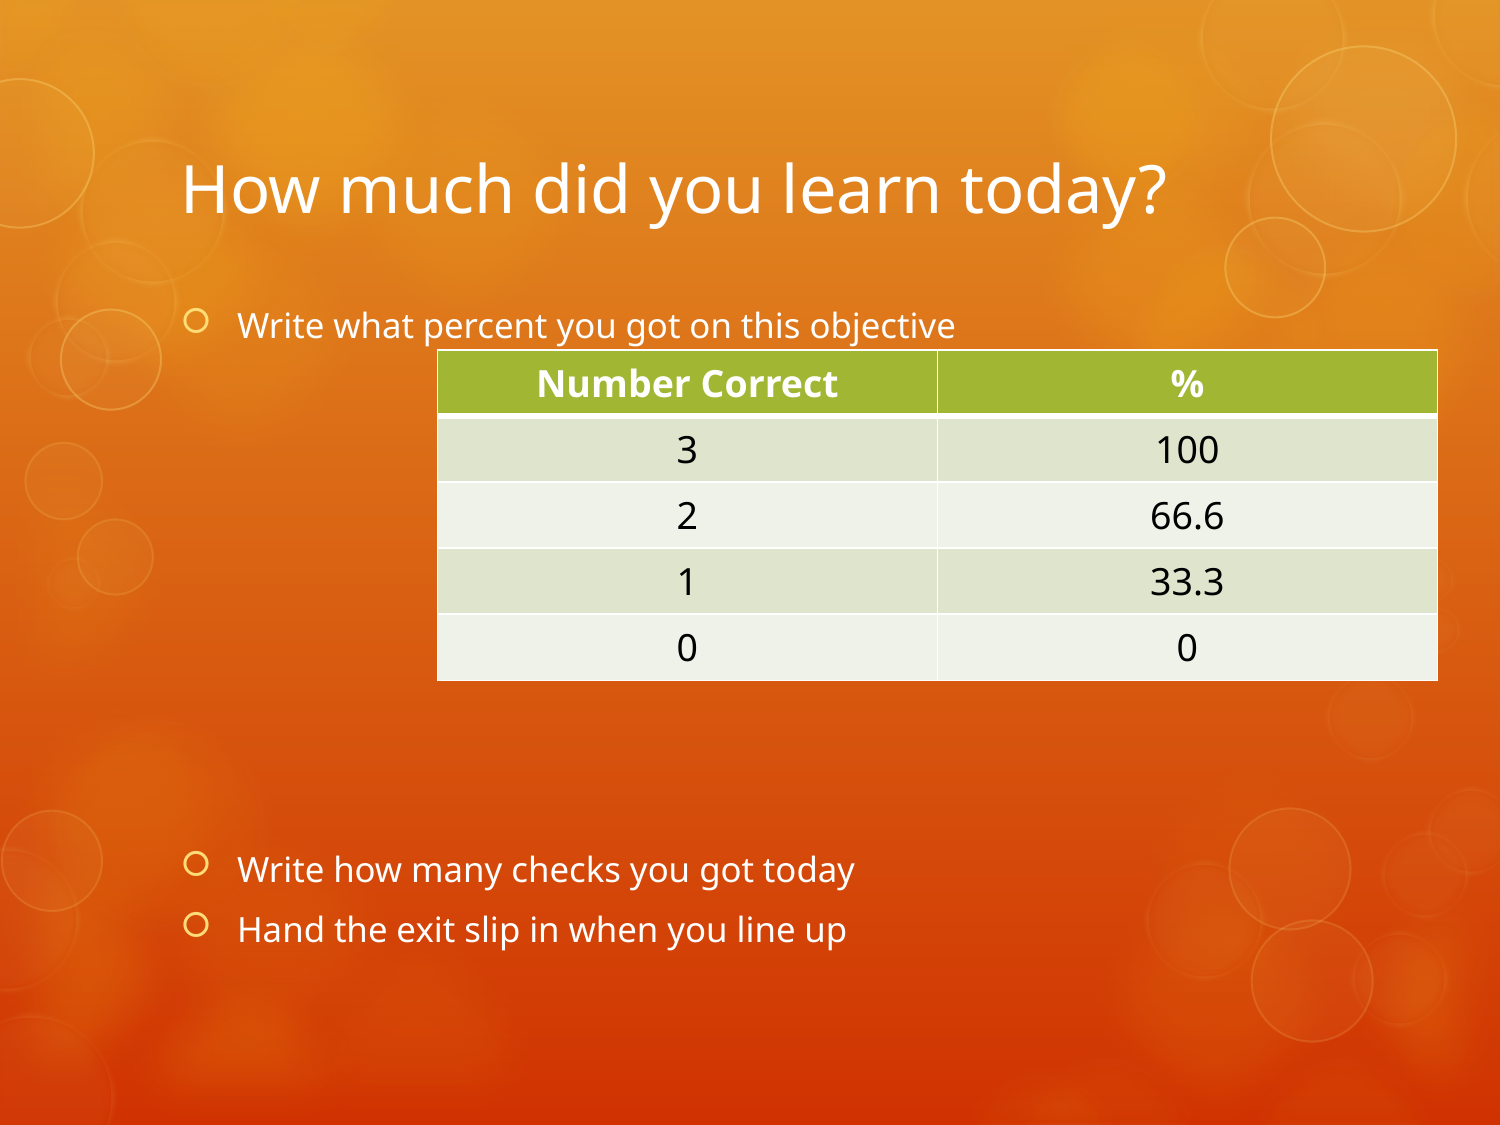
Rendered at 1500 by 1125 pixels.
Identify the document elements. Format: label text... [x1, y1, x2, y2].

table_cell 33.3 [938, 549, 1437, 613]
table_cell 3 [438, 419, 937, 481]
table_cell 1 [438, 549, 937, 613]
table_header Number Correct [438, 351, 937, 413]
title How much did you learn today? [165, 110, 1335, 263]
table_cell 100 [938, 419, 1437, 481]
table_header % [938, 351, 1437, 413]
table_cell 2 [438, 483, 937, 547]
table_cell 66.6 [938, 483, 1437, 547]
list Write what percent you got on this objective Write how many checks you got today Hand the exit slip in when you line up [165, 296, 1335, 962]
table_cell 0 [938, 615, 1437, 680]
table_cell 0 [438, 615, 937, 680]
